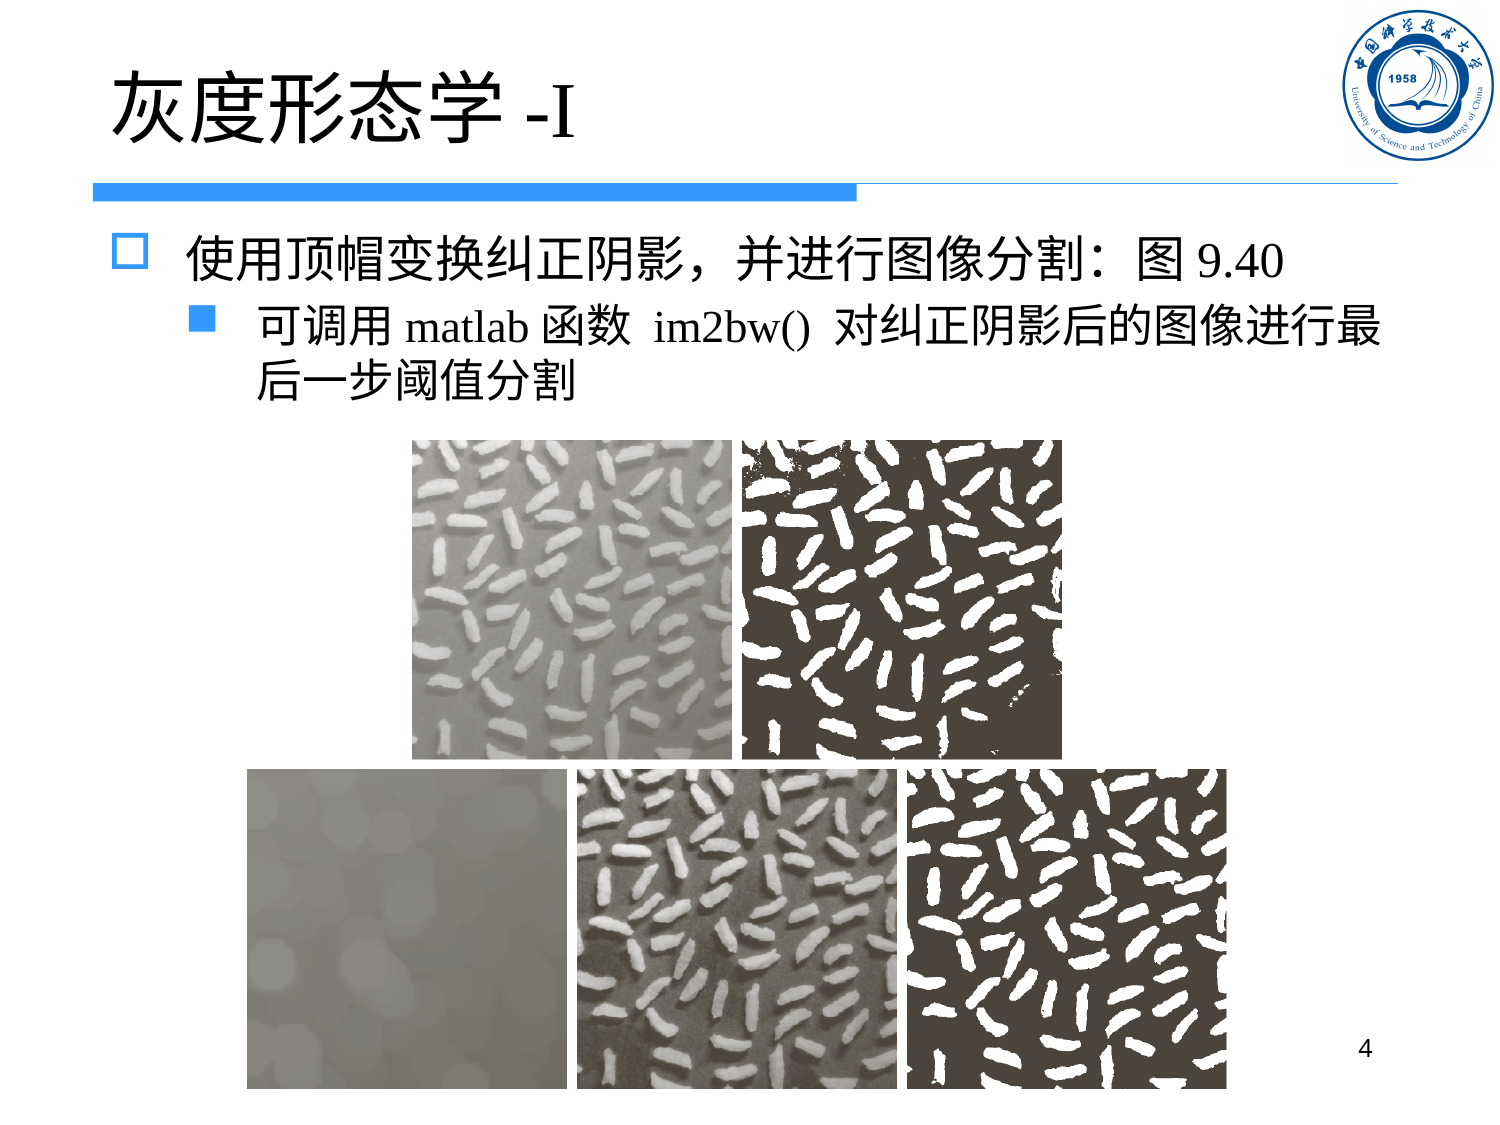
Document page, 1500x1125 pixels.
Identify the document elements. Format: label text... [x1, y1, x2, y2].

list 使用顶帽变换纠正阴影，并进行图像分割：图9.40 可调用matlab函数 im2bw() 对纠正阴影后的图像进行最后一步阈值分割 [92, 220, 1406, 1035]
picture [1339, 2, 1494, 161]
slide_number 4 [1234, 1025, 1388, 1100]
title 灰度形态学-I [94, 50, 1407, 161]
picture [238, 433, 1233, 1093]
